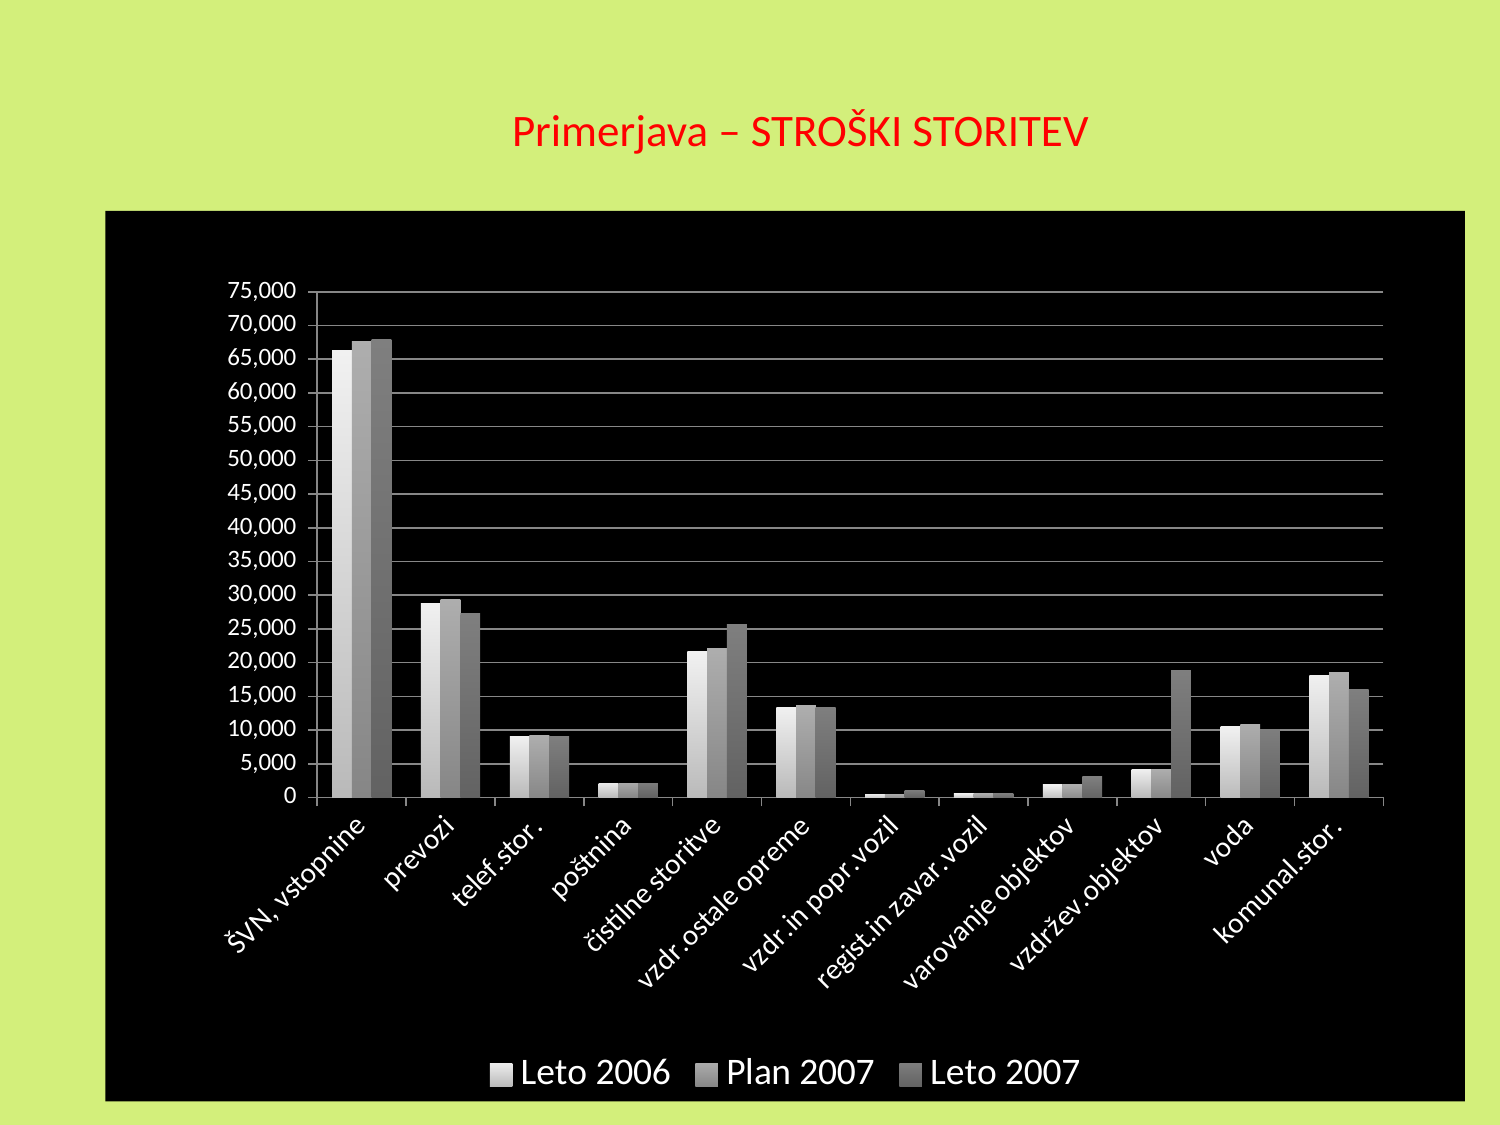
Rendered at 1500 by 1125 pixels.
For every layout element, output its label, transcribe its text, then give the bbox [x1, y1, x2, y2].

chart [105, 210, 1466, 1102]
title Primerjava – STROŠKI STORITEV [234, 93, 1388, 209]
